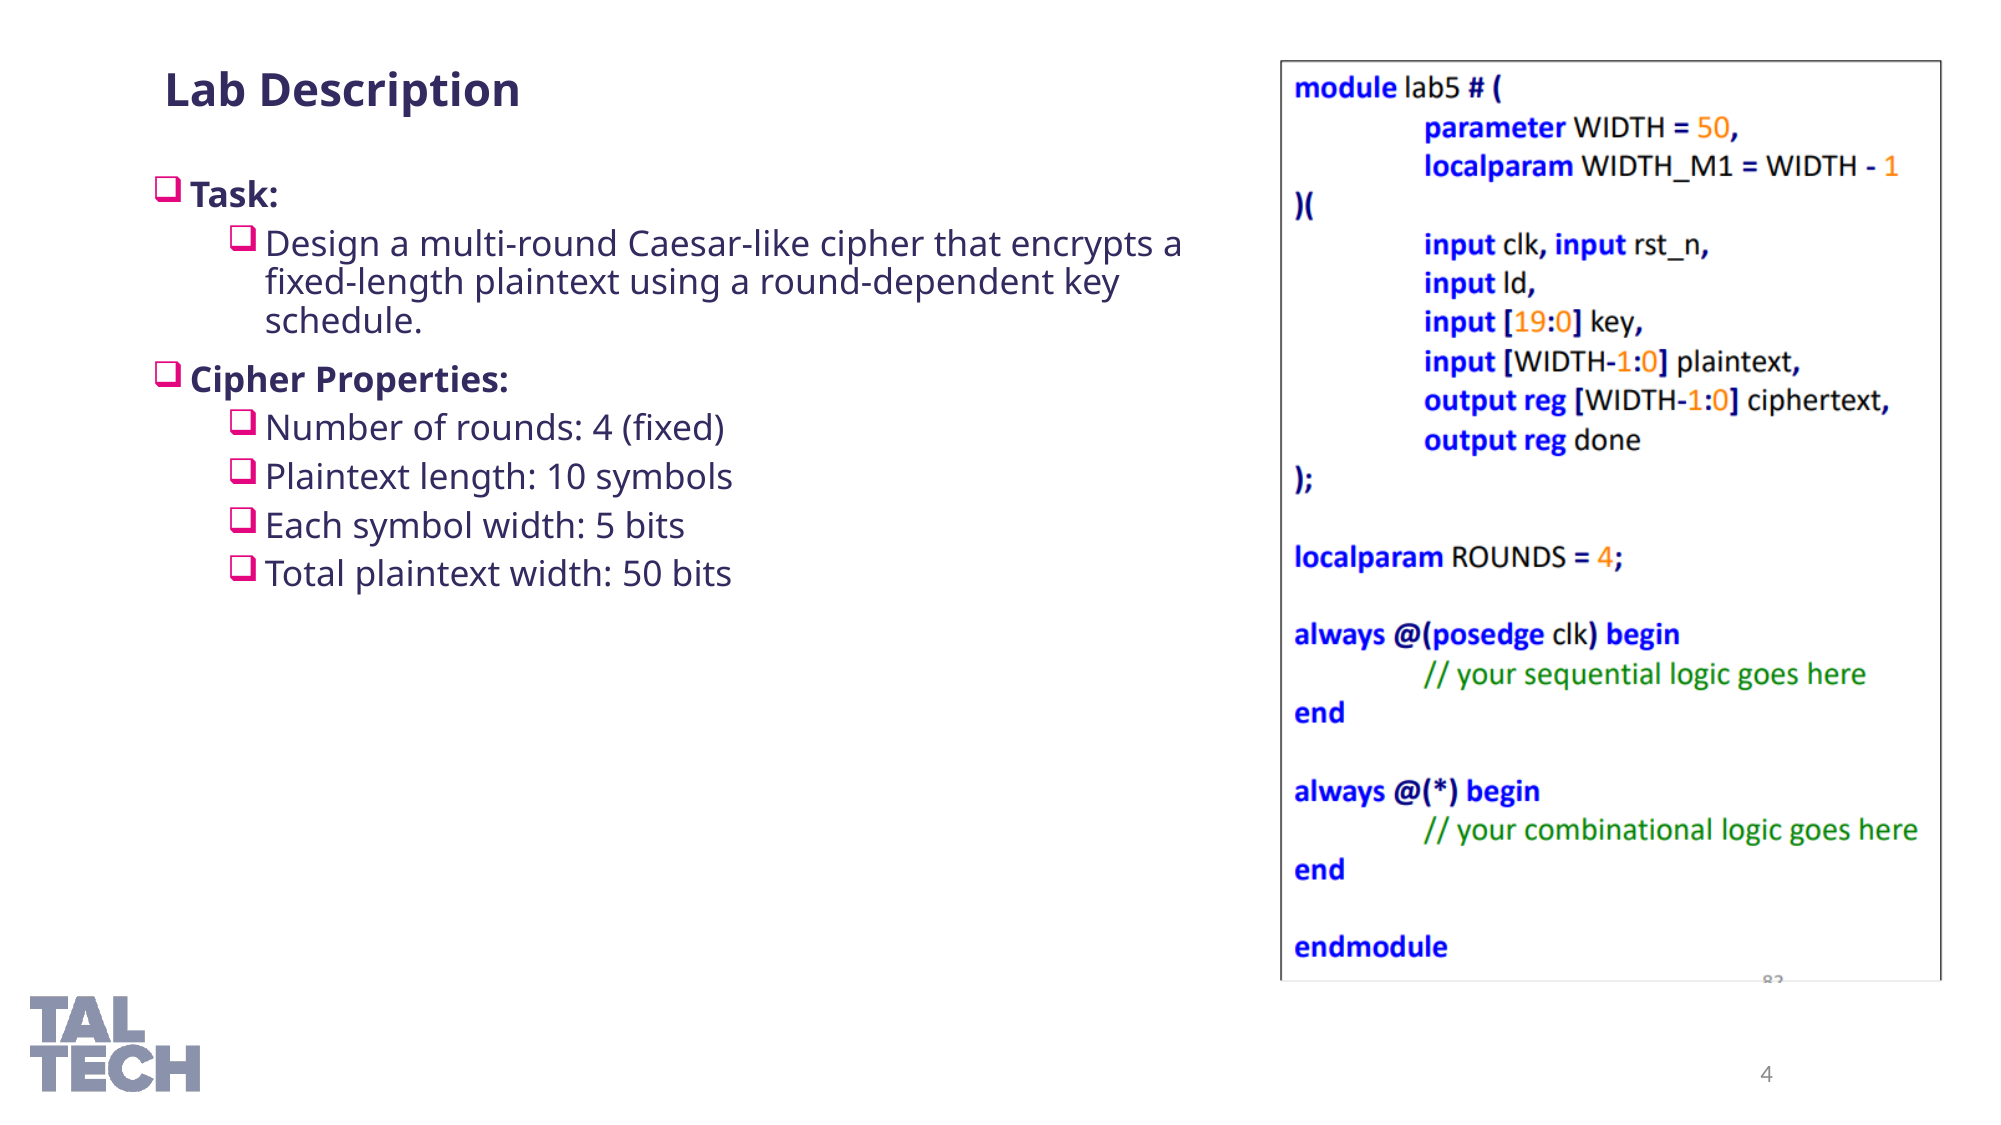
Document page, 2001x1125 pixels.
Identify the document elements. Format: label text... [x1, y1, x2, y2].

picture [25, 990, 204, 1097]
picture [1277, 59, 1944, 983]
list Task: Design a multi-round Caesar-like cipher that encrypts a fixed-length plaintext using a round-dependent key schedule. Cipher Properties: Number of rounds: 4 (fixed) Plaintext length: 10 symbols Each symbol width: 5 bits Total plaintext width: 50 bits [137, 169, 1261, 1014]
title Lab Description [137, 59, 1277, 187]
slide_number 4 [1338, 1042, 1789, 1103]
